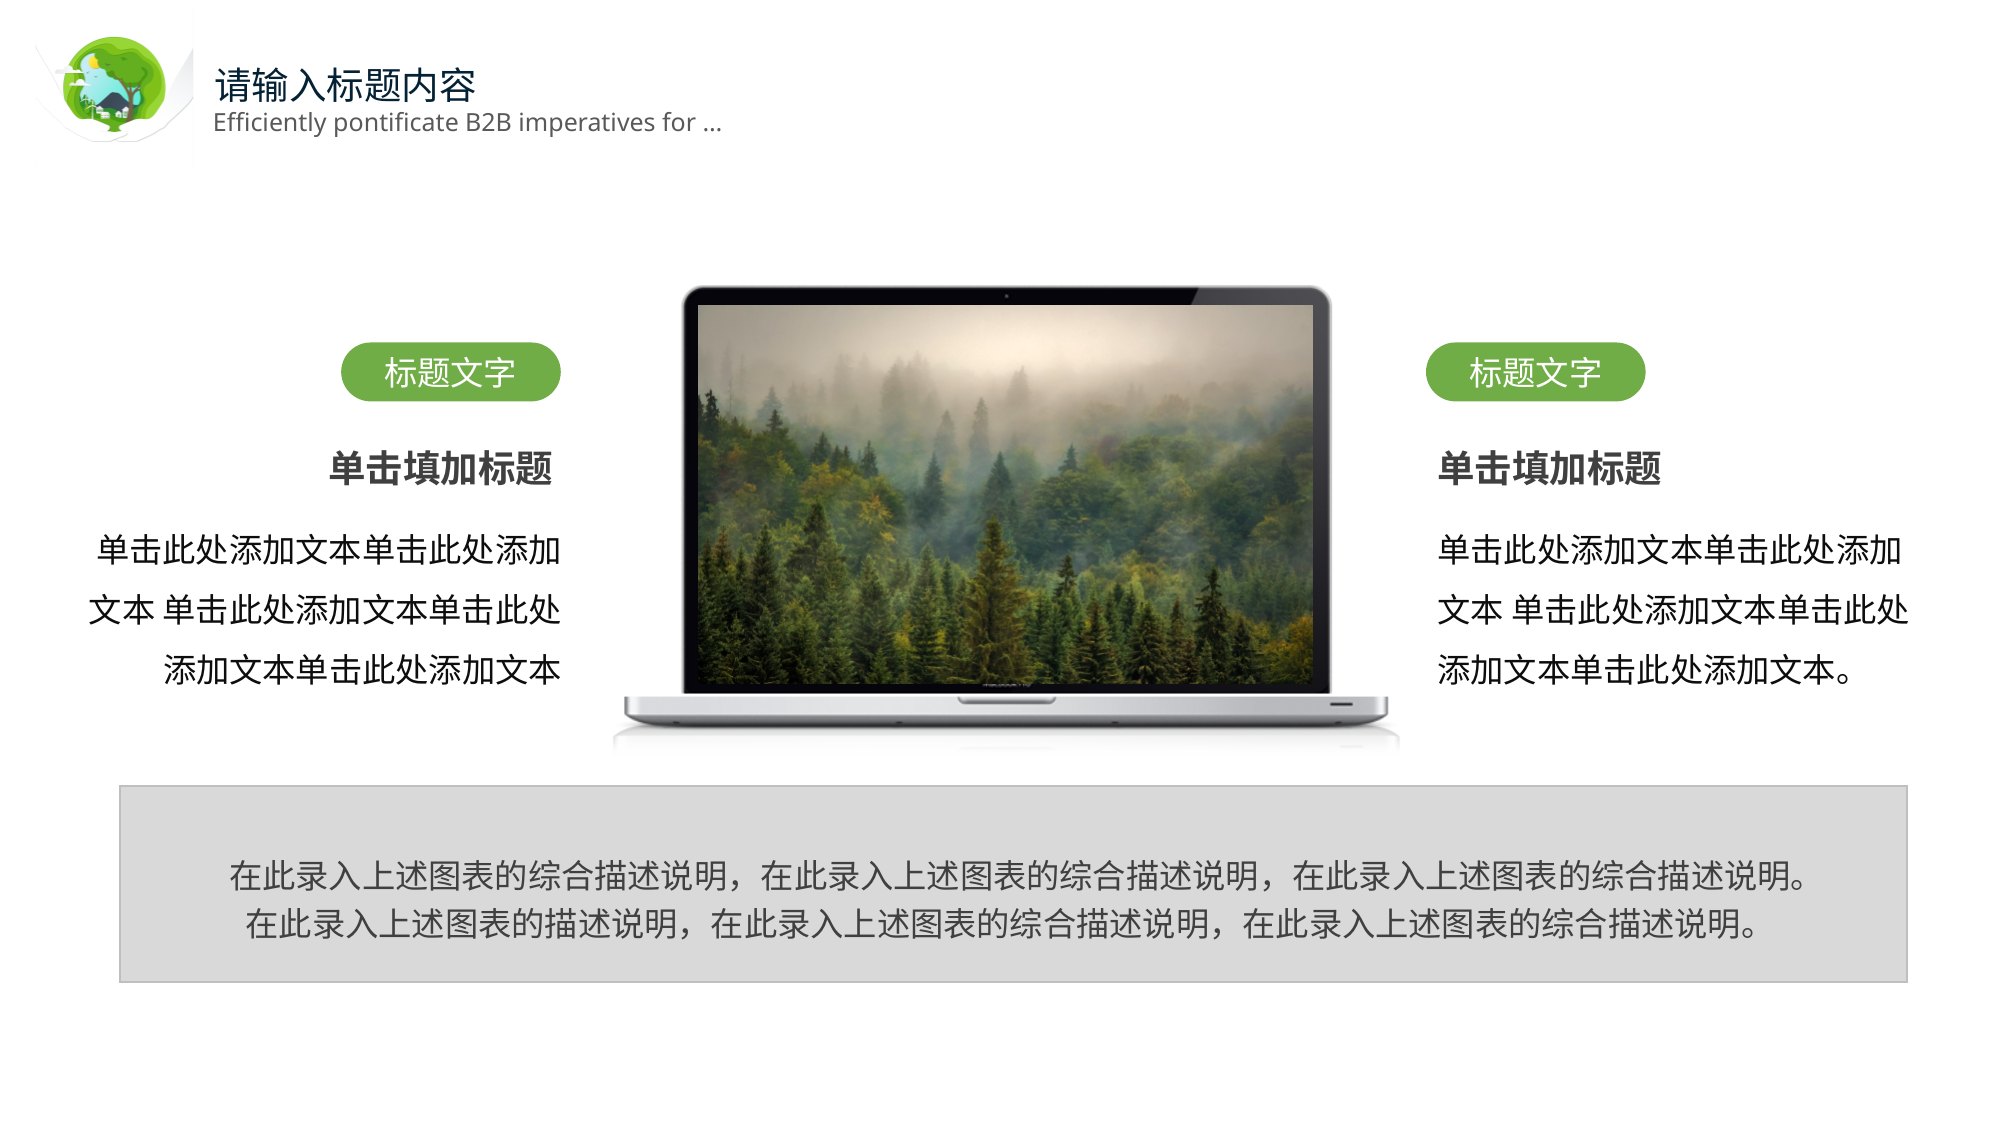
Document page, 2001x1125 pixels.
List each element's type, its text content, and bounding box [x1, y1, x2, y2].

text_box 单击填加标题 [267, 440, 562, 495]
text_box 单击填加标题 [1428, 440, 1723, 495]
text_box 单击此处添加文本单击此处添加文本 单击此处添加文本单击此处添加文本单击此处添加文本。 [1424, 503, 1938, 696]
text_box 在此录入上述图表的综合描述说明，在此录入上述图表的综合描述说明，在此录入上述图表的综合描述说明。在此录入上述图表的描述说明，在此录入上述图表的综合描述说明，在此录入上述图表的综合描述说明。 [205, 840, 1816, 951]
text_box 标题文字 [340, 341, 562, 403]
text_box 单击此处添加文本单击此处添加文本 单击此处添加文本单击此处添加文本单击此处添加文本 [62, 503, 575, 696]
text_box [119, 785, 1908, 983]
picture [591, 257, 1422, 758]
text_box 标题文字 [1424, 341, 1647, 403]
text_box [32, 9, 1011, 167]
